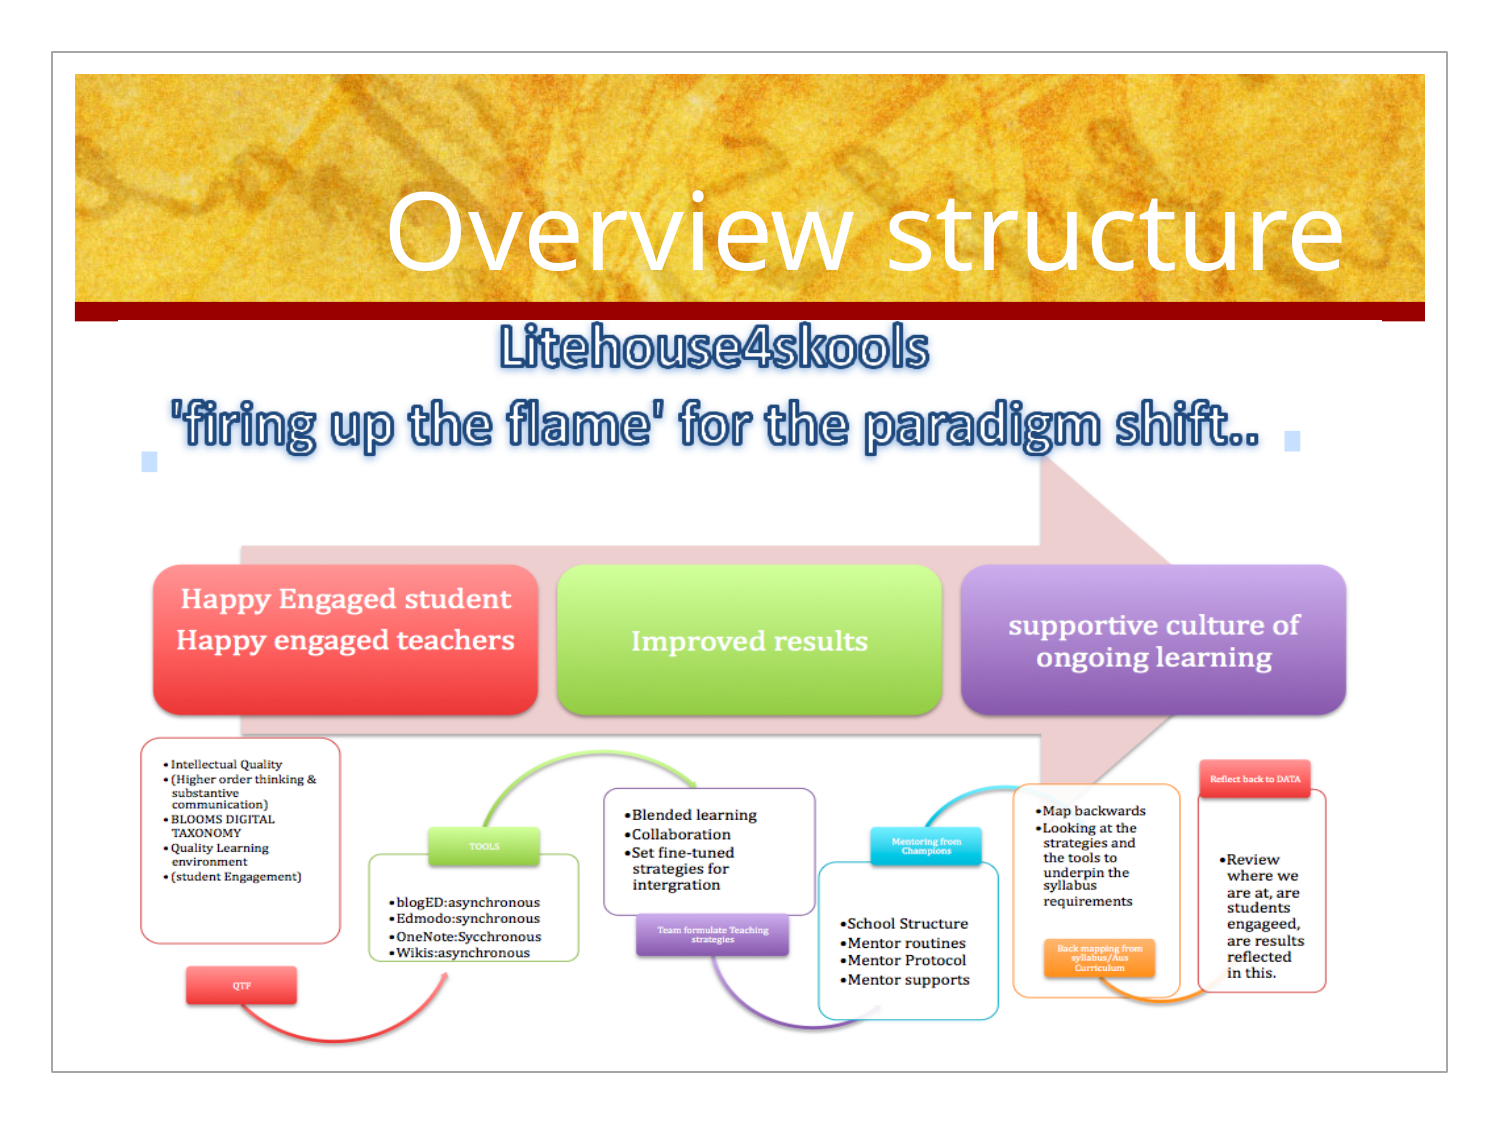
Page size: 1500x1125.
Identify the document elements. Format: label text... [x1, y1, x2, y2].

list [72, 320, 1428, 1050]
picture [75, 74, 1425, 301]
title Overview structure [108, 74, 1392, 292]
